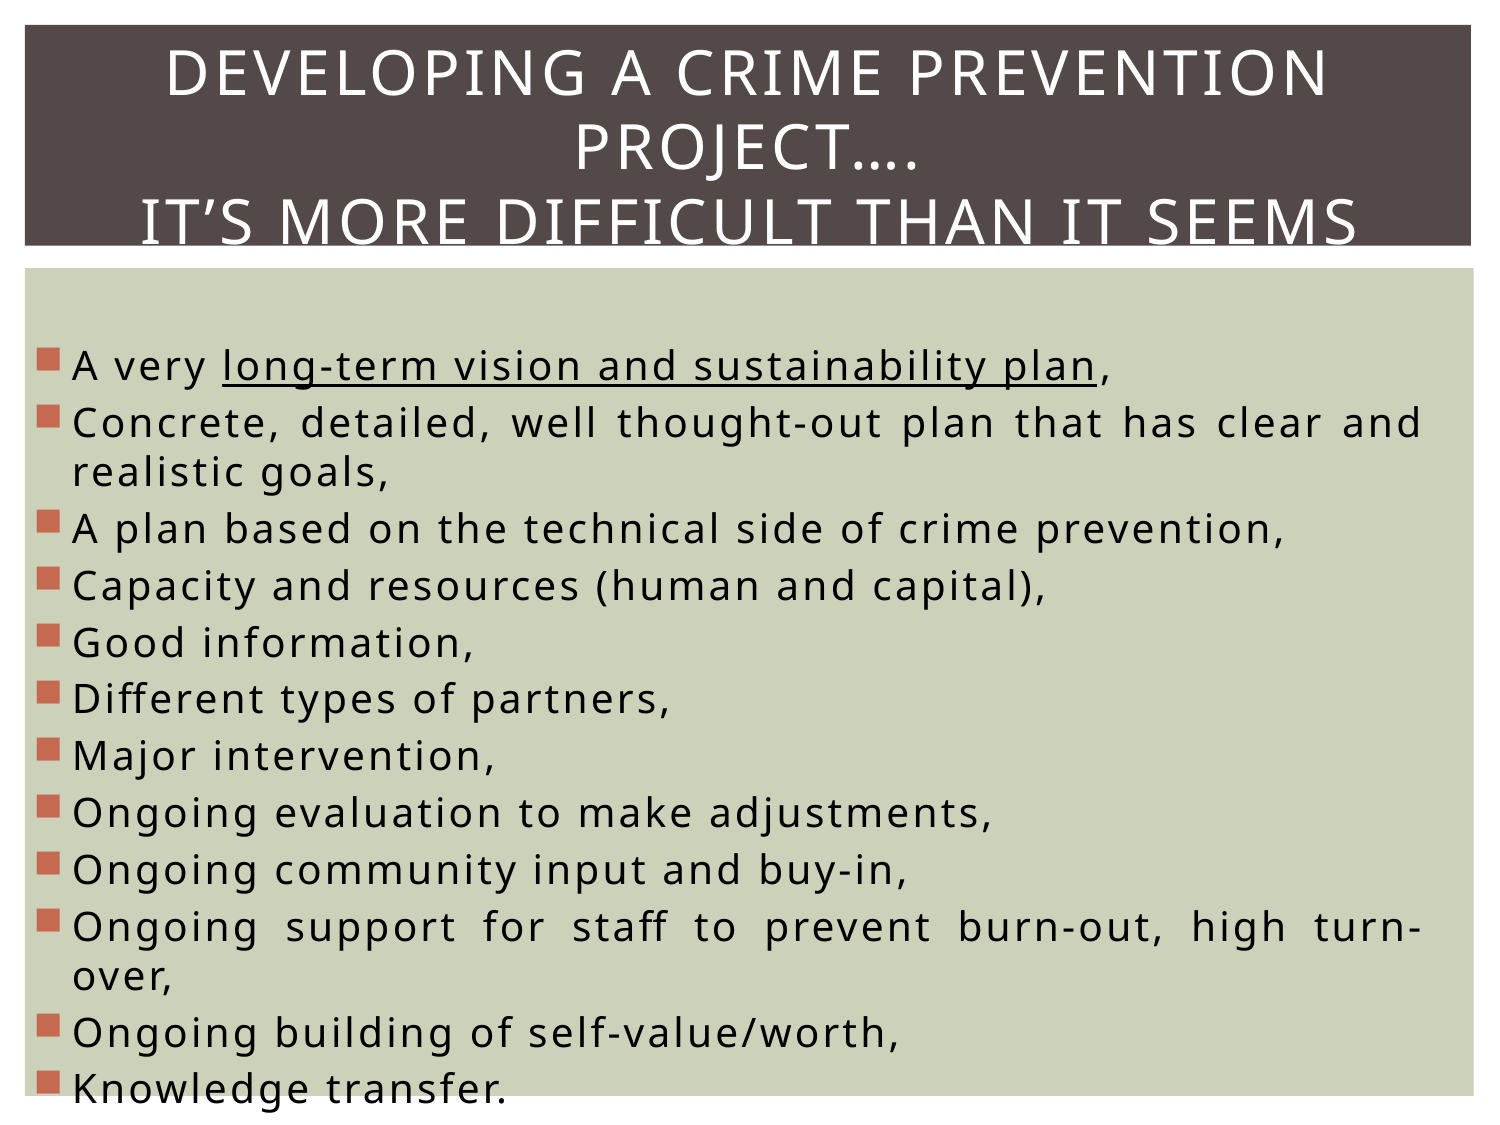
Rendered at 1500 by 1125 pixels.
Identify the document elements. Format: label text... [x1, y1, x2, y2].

title Developing a crime prevention project…. It’s More difficult than it seems [62, 58, 1438, 232]
list A very long-term vision and sustainability plan, Concrete, detailed, well thought-out plan that has clear and realistic goals, A plan based on the technical side of crime prevention, Capacity and resources (human and capital), Good information, Different types of partners, Major intervention, Ongoing evaluation to make adjustments, Ongoing community input and buy-in, Ongoing support for staff to prevent burn-out, high turn-over, Ongoing building of self-value/worth, Knowledge transfer. [17, 281, 1442, 1125]
